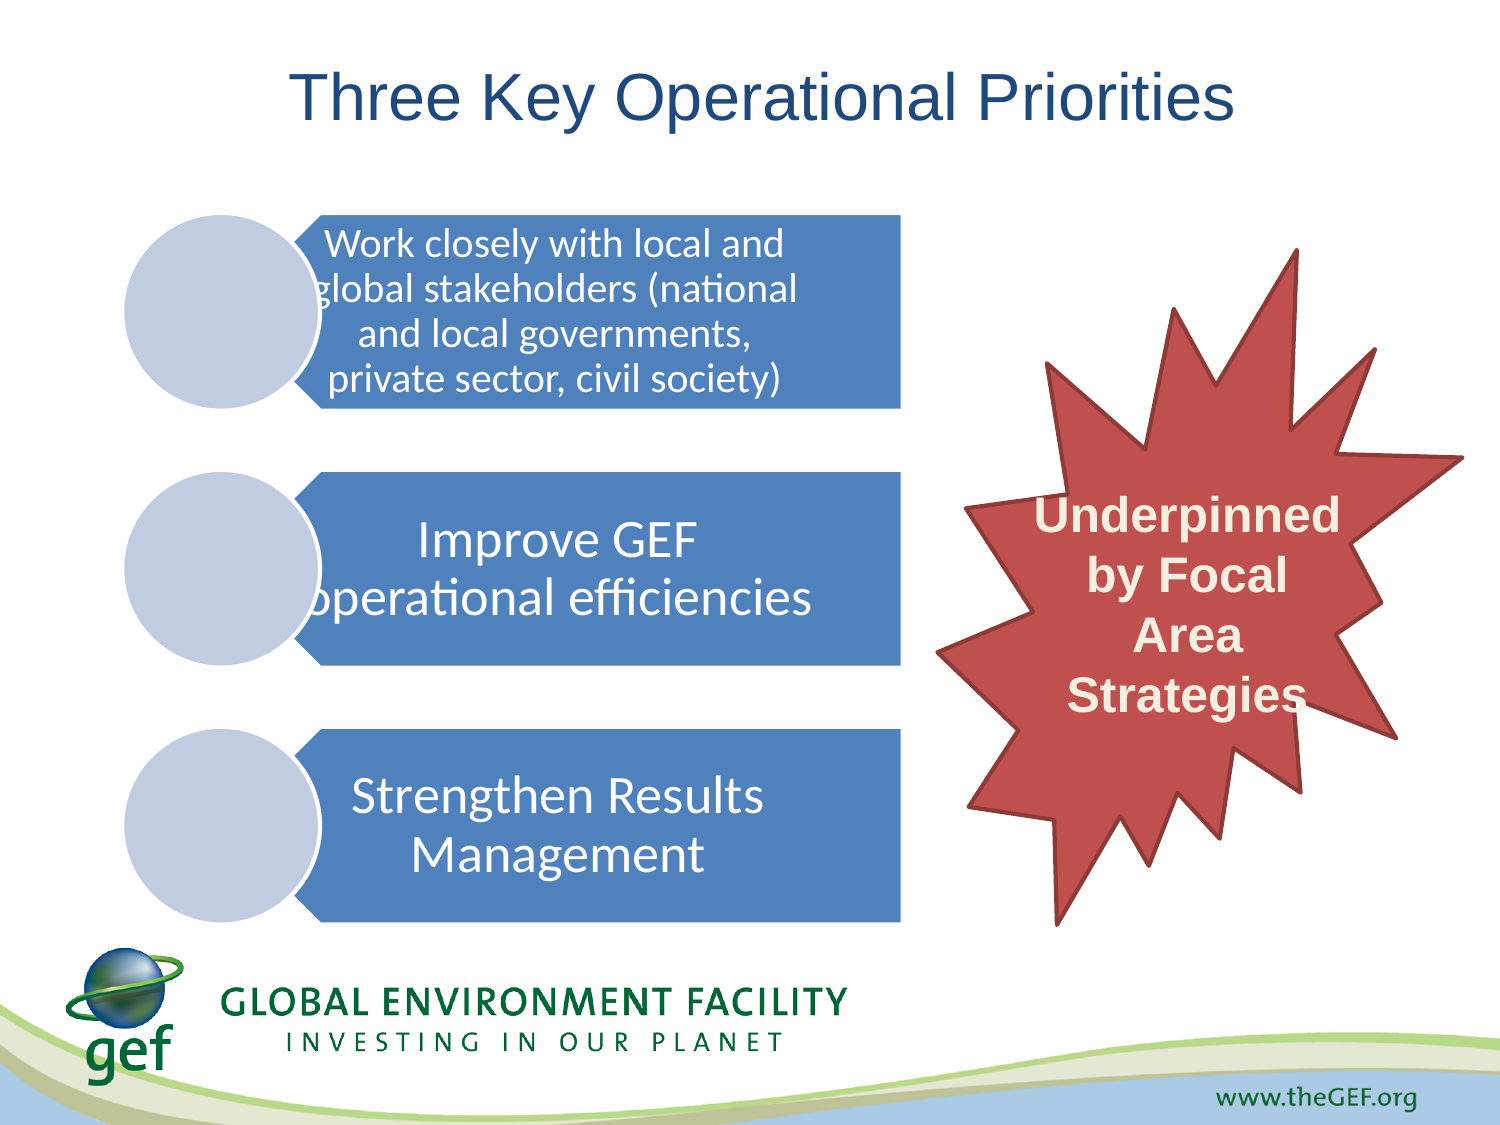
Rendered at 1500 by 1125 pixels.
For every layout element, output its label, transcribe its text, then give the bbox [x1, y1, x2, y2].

text_box [1044, 247, 1465, 537]
text_box [1363, 677, 1399, 741]
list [0, 212, 1026, 926]
text_box Underpinned by Focal Area Strategies [1029, 474, 1363, 730]
text_box [1029, 730, 1303, 927]
text_box [1363, 563, 1384, 619]
picture [0, 920, 1500, 1125]
title Three Key Operational Priorities [87, 0, 1438, 188]
